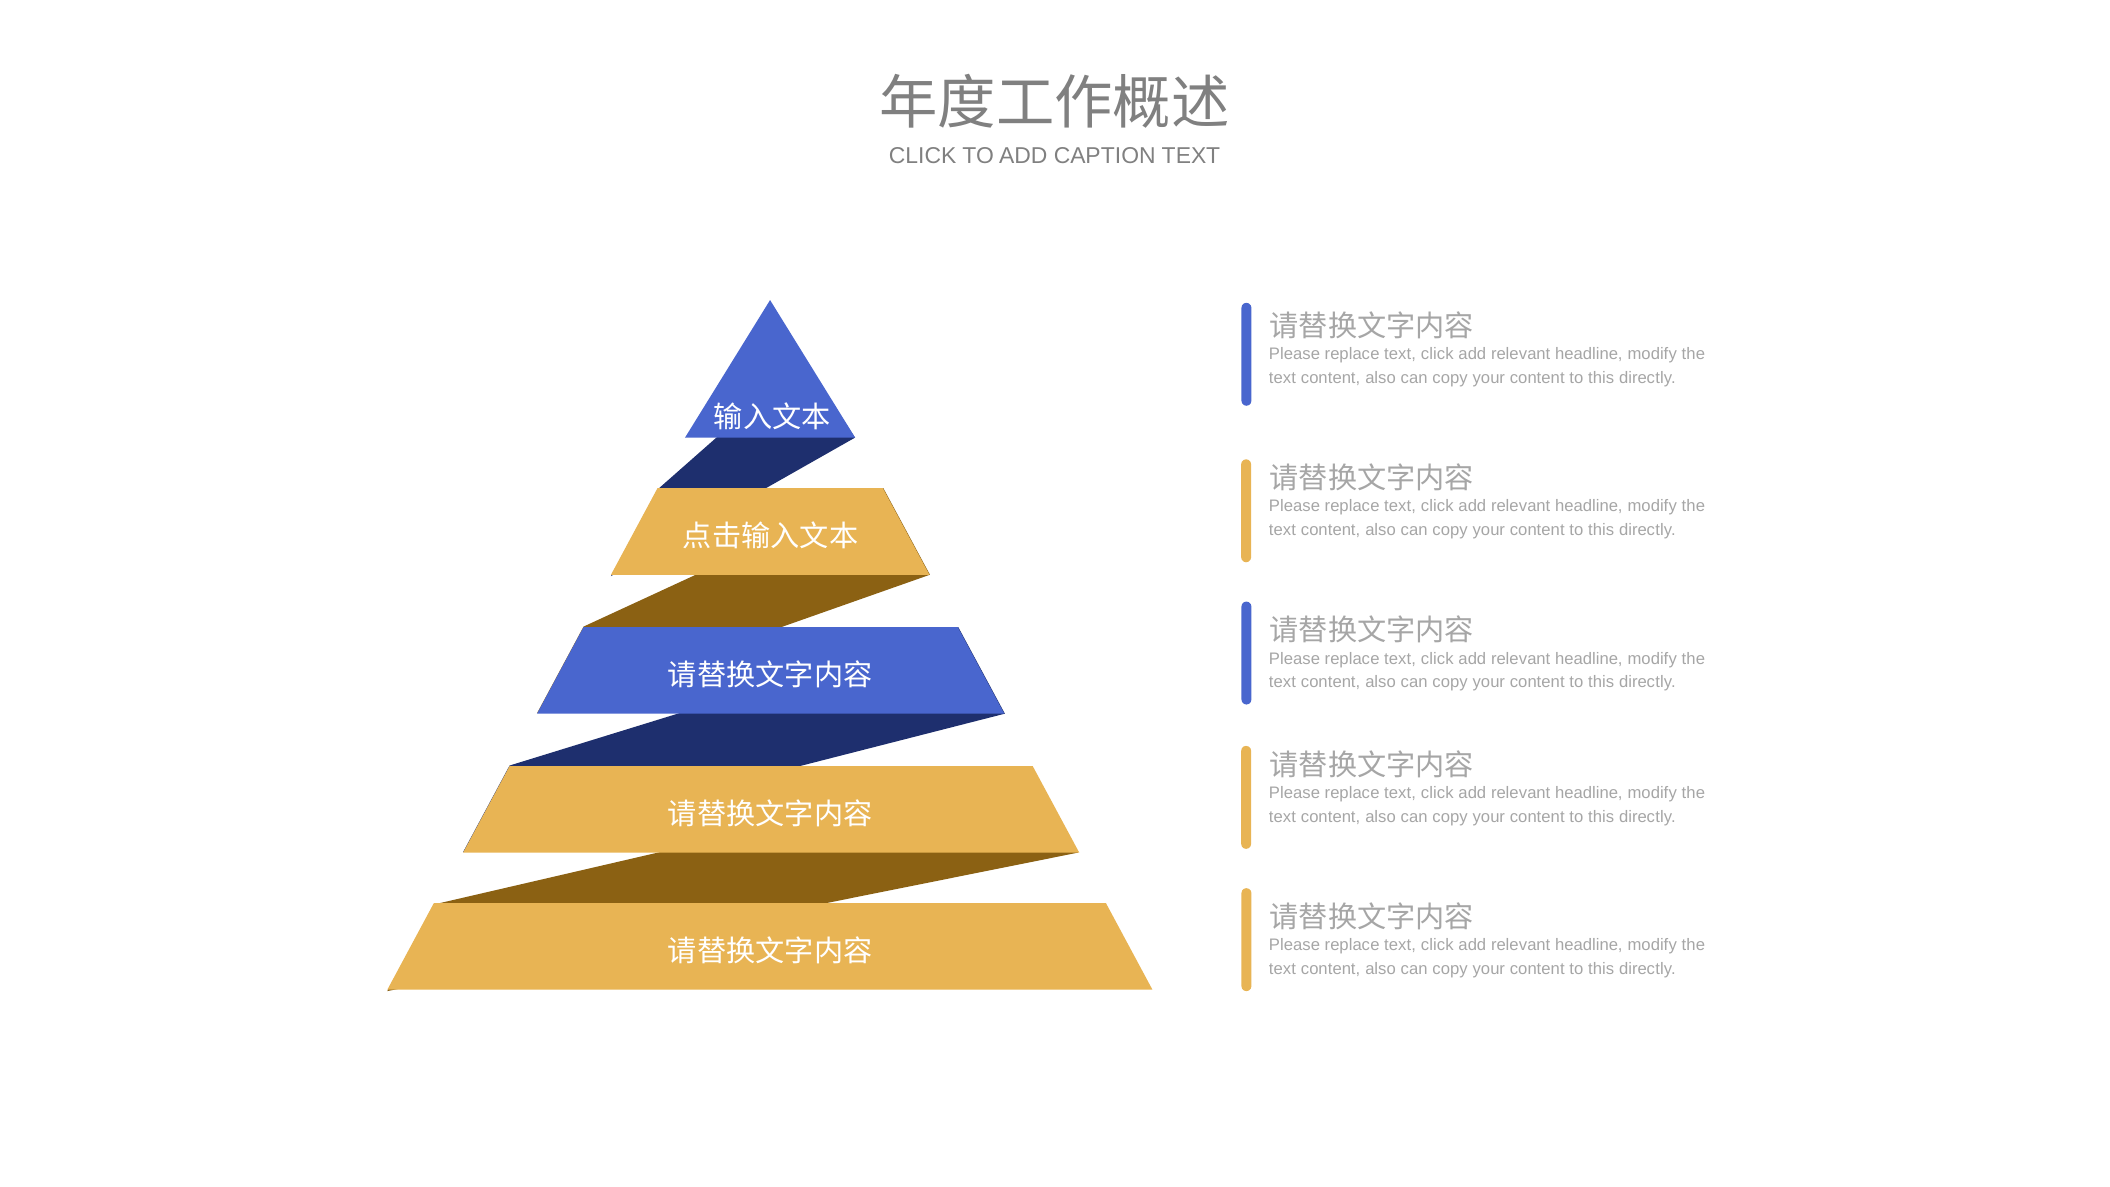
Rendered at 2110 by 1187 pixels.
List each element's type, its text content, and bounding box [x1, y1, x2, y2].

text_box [1268, 738, 1712, 825]
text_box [387, 903, 1153, 990]
text_box [440, 853, 1077, 903]
text_box [659, 448, 837, 488]
text_box [509, 714, 1004, 766]
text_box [610, 488, 930, 575]
text_box [1240, 600, 1253, 706]
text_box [1268, 300, 1712, 386]
text_box 年度工作概述 [865, 65, 1245, 136]
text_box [1268, 604, 1712, 690]
text_box [1240, 301, 1253, 407]
text_box CLICK TO ADD CAPTION TEXT [865, 140, 1245, 168]
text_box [1268, 891, 1712, 977]
text_box [583, 575, 930, 627]
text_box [463, 766, 1080, 853]
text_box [536, 627, 1005, 714]
text_box [1240, 886, 1253, 993]
text_box [1240, 744, 1253, 850]
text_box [684, 300, 857, 448]
text_box [1240, 458, 1253, 564]
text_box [1268, 452, 1712, 538]
